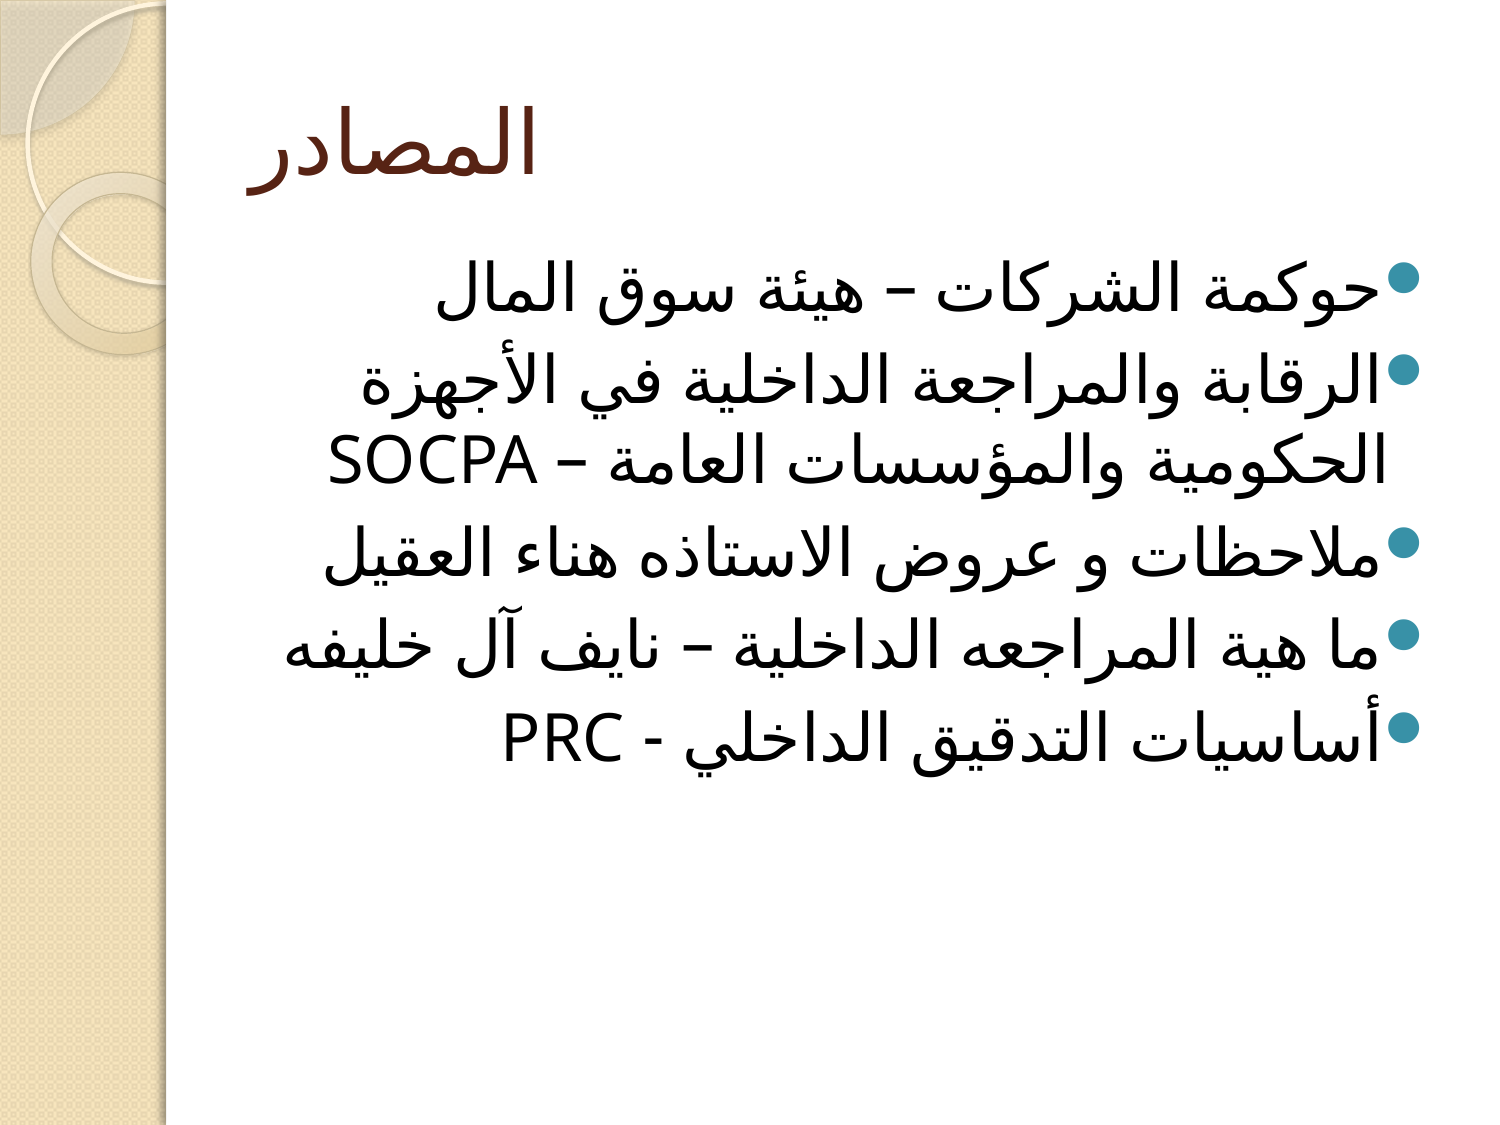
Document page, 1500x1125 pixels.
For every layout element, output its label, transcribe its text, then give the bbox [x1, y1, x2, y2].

list حوكمة الشركات – هيئة سوق المال الرقابة والمراجعة الداخلية في الأجهزة الحكومية والمؤسسات العامة – SOCPA ملاحظات و عروض الاستاذه هناء العقيل ما هية المراجعه الداخلية – نايف آل خليفه أساسيات التدقيق الداخلي - PRC [235, 237, 1466, 1025]
title المصادر [235, 45, 1466, 233]
